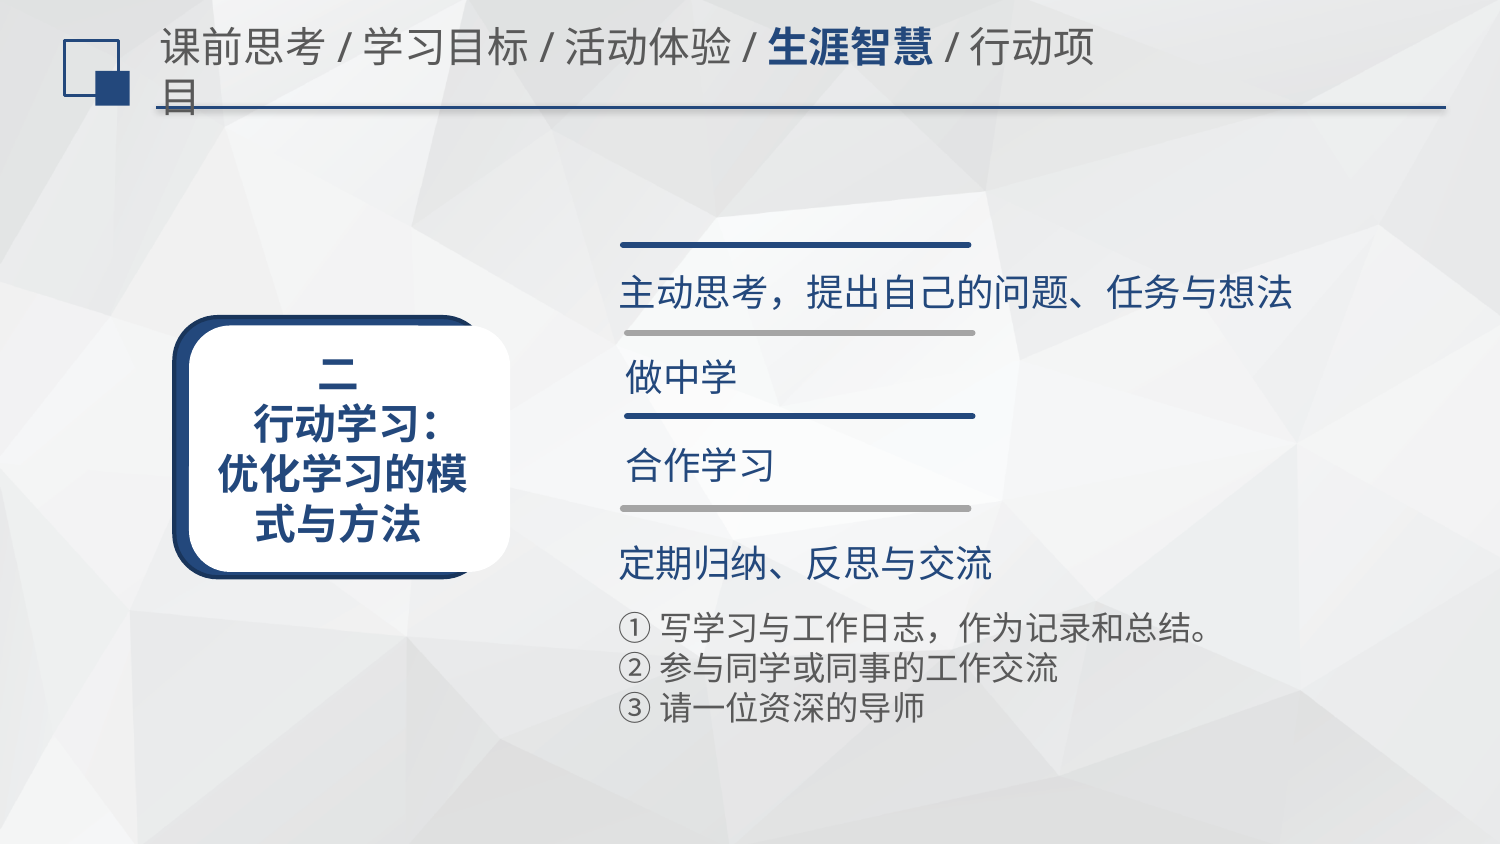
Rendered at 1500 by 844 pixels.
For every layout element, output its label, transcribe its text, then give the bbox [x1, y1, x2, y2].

title 课前思考/学习目标/活动体验/生涯智慧/行动项目 [148, 43, 1117, 99]
picture [0, 0, 1500, 844]
text_box [194, 323, 513, 575]
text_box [600, 244, 1324, 333]
text_box ①写学习与工作日志，作为记录和总结。 ②参与同学或同事的工作交流 ③请一位资深的导师 [603, 599, 1497, 735]
text_box 做中学 [606, 340, 955, 418]
text_box [186, 344, 193, 553]
text_box 合作学习 [606, 422, 955, 507]
text_box [172, 314, 469, 580]
text_box 二 行动学习： 优化学习的模式与方法 [193, 340, 492, 555]
text_box 定期归纳、反思与交流 [598, 520, 1099, 605]
